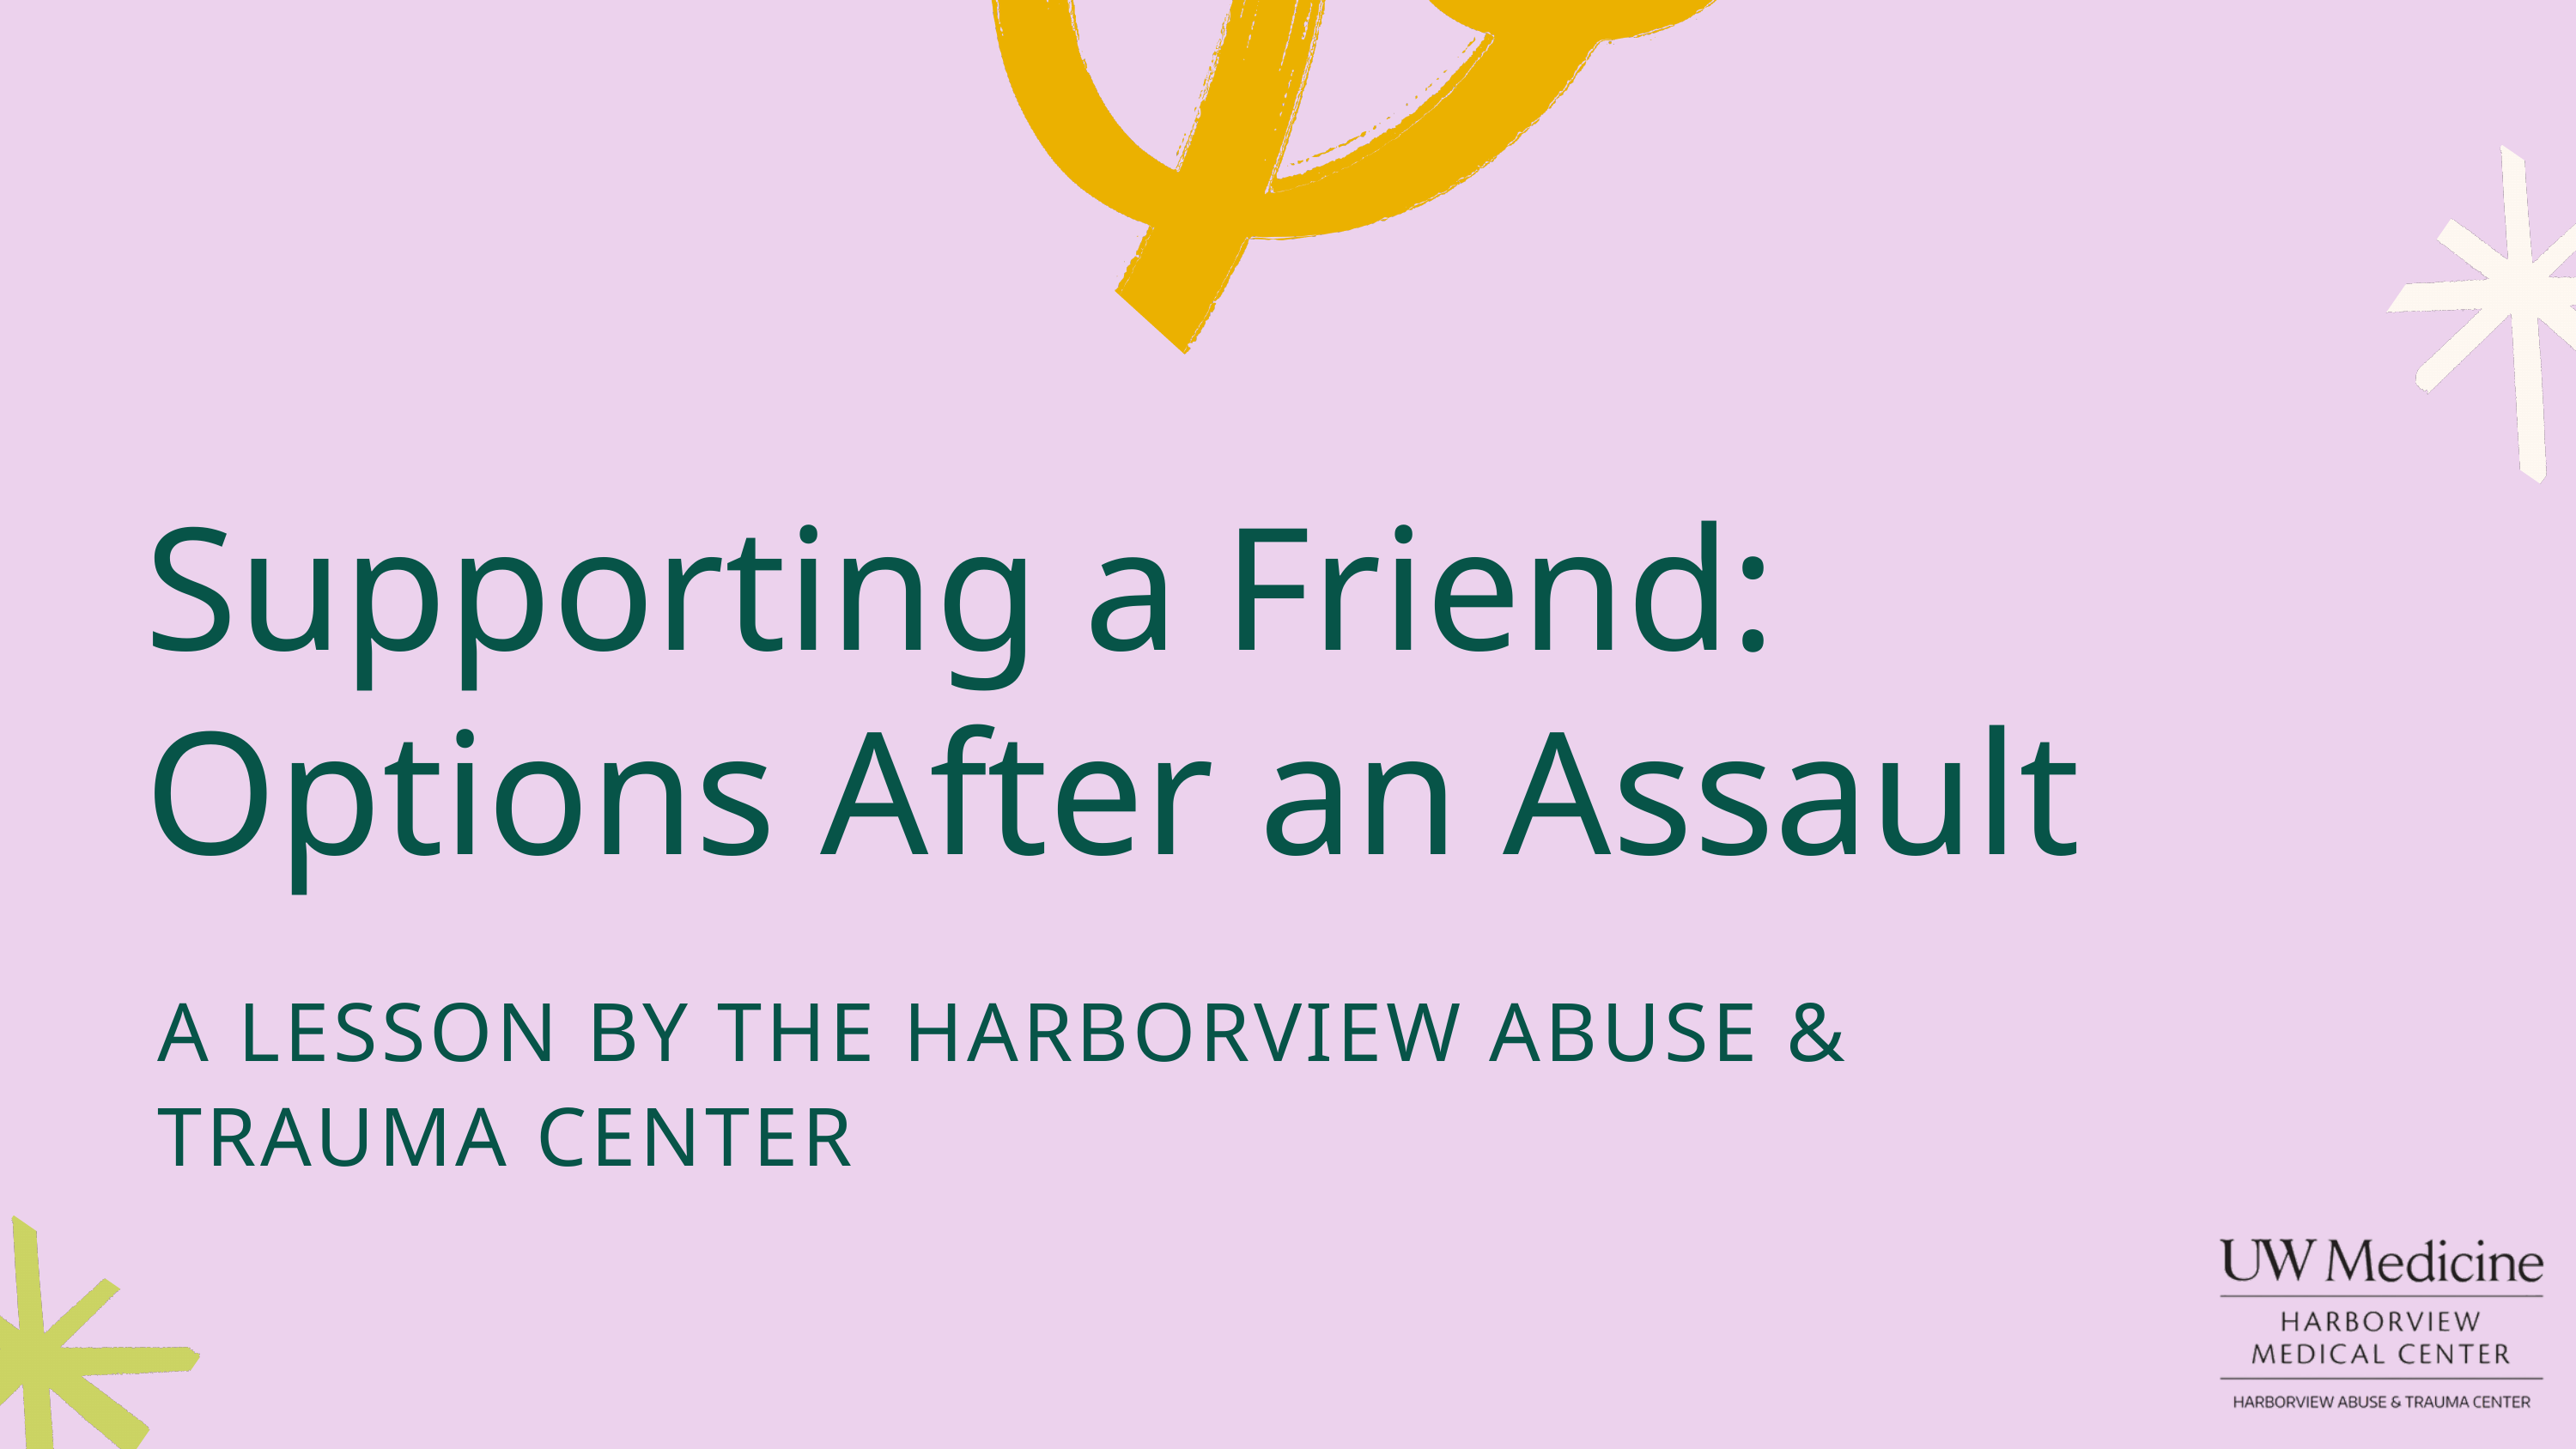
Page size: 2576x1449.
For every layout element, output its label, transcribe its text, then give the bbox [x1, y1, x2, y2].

text_box [852, 0, 1908, 480]
text_box A LESSON BY THE HARBORVIEW ABUSE & TRAUMA CENTER [157, 973, 2071, 1182]
text_box Supporting a Friend: Options After an Assault [144, 480, 2356, 888]
text_box [2188, 1215, 2576, 1448]
text_box [0, 1215, 207, 1449]
text_box [2355, 144, 2576, 489]
